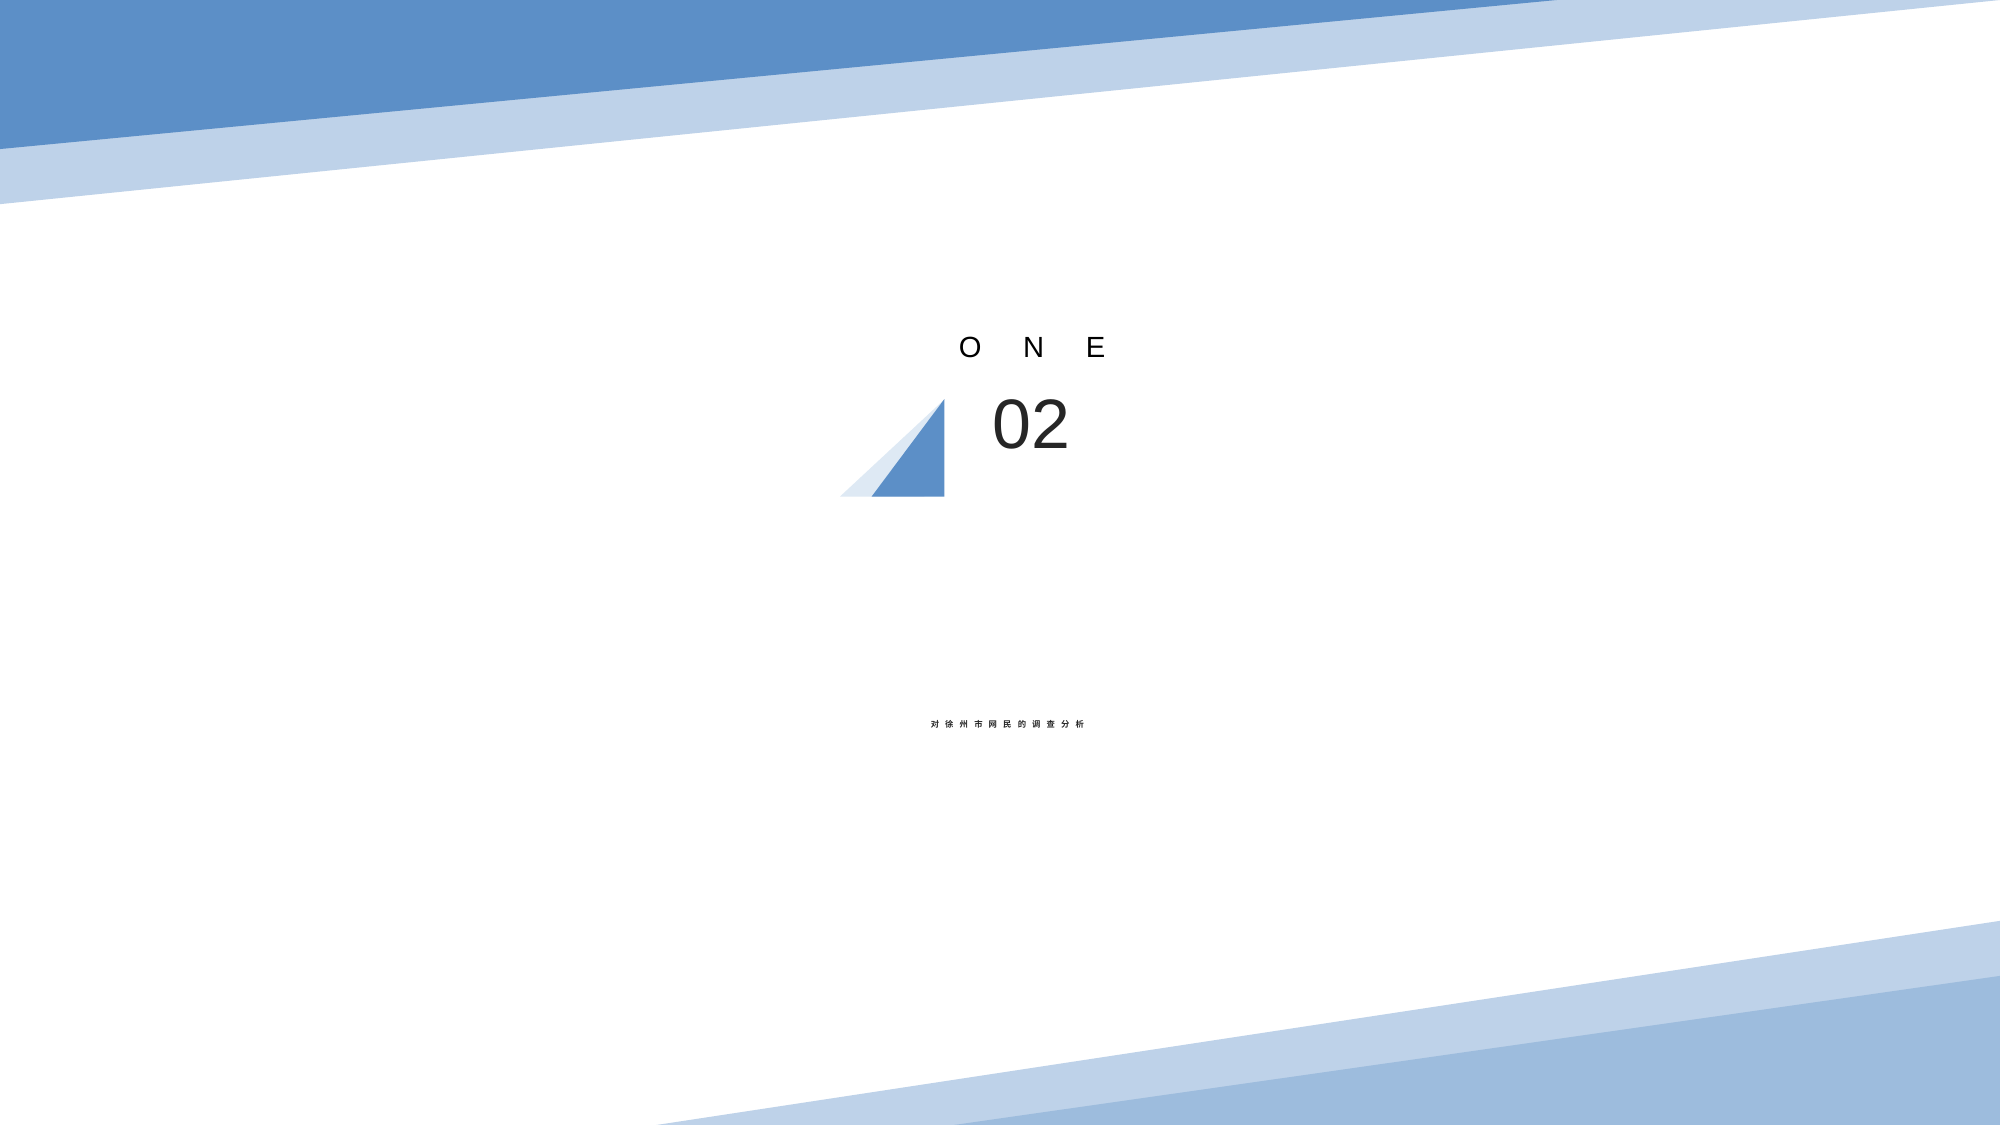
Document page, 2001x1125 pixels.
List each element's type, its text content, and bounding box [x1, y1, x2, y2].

text_box 02 [978, 372, 1086, 554]
title 对徐州市网民的调查分析 [525, 591, 1490, 730]
text_box ONE [914, 321, 1150, 372]
